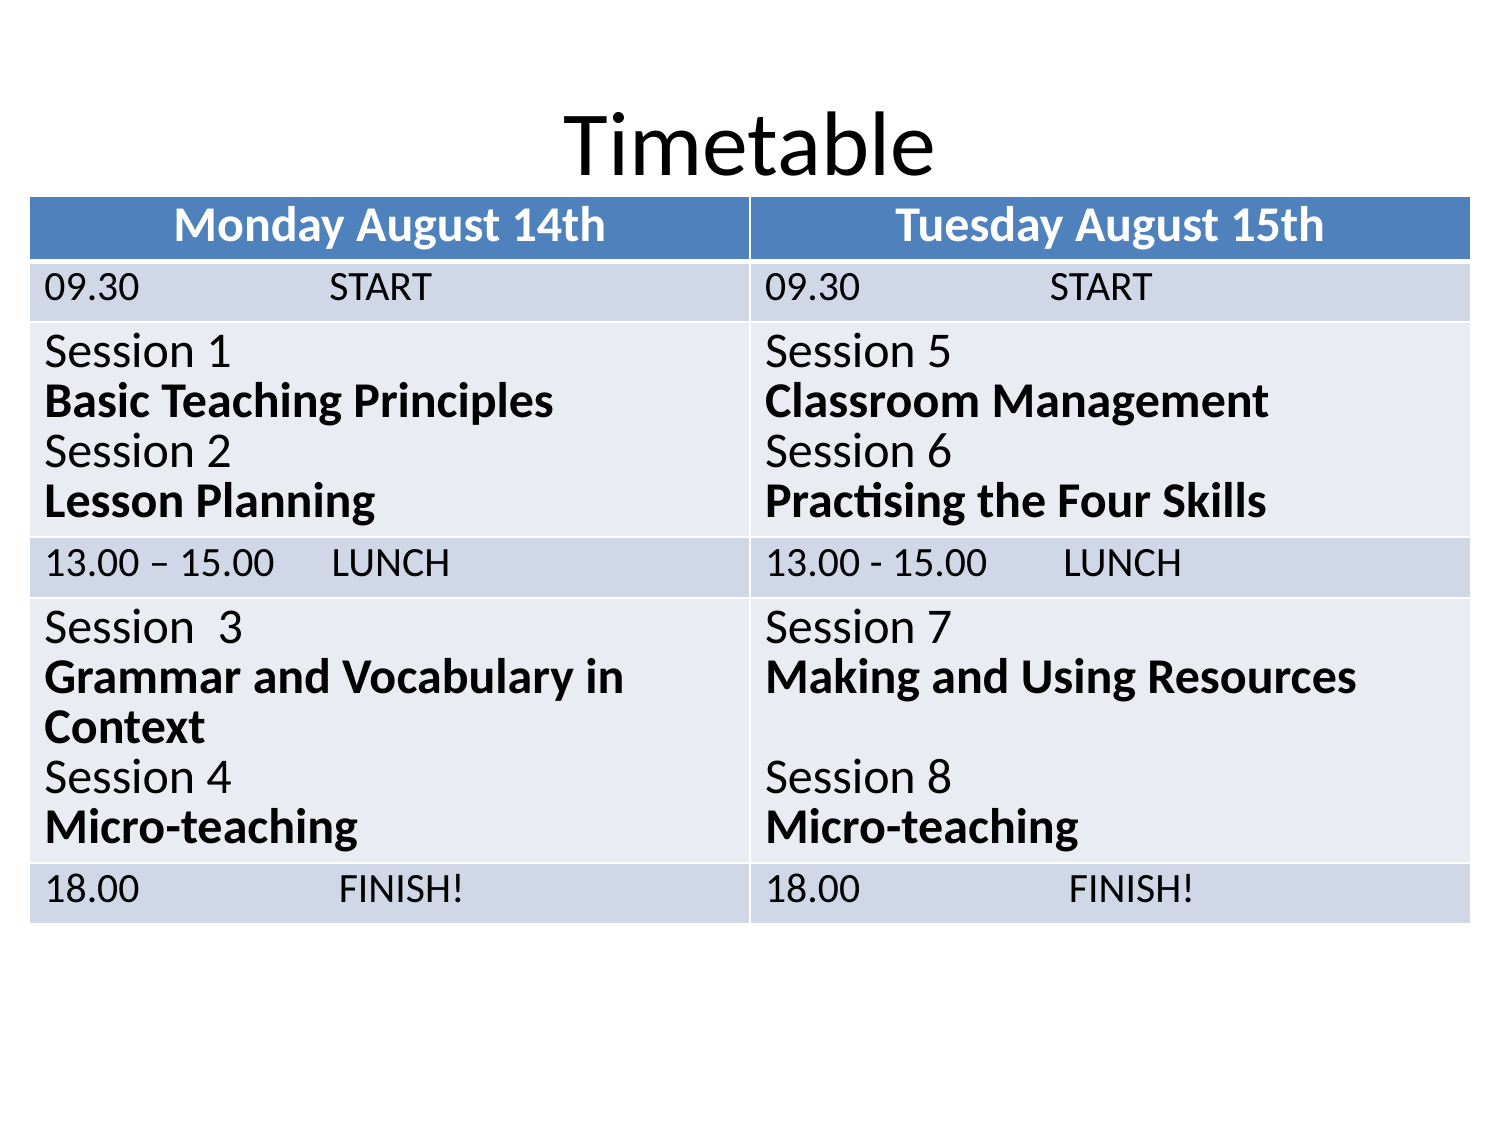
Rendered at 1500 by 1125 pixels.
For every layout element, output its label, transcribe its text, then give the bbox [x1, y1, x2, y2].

table_cell Session 3 Grammar and Vocabulary in Context Session 4 Micro-teaching [30, 599, 749, 862]
table_cell 09.30 START [751, 264, 1470, 321]
table_cell 18.00 FINISH! [751, 864, 1470, 923]
table_cell Session 5 Classroom Management Session 6 Practising the Four Skills [751, 323, 1470, 536]
table_cell 13.00 - 15.00 LUNCH [751, 538, 1470, 597]
table_header Tuesday August 15th [751, 197, 1470, 259]
table_cell 18.00 FINISH! [30, 864, 749, 923]
table_cell 13.00 – 15.00 LUNCH [30, 538, 749, 597]
table_cell Session 7 Making and Using Resources Session 8 Micro-teaching [751, 599, 1470, 862]
table_cell Session 1 Basic Teaching Principles Session 2 Lesson Planning [30, 323, 749, 536]
title Timetable [75, 45, 1425, 195]
table_cell 09.30 START [30, 264, 749, 321]
table_header Monday August 14th [30, 197, 749, 259]
